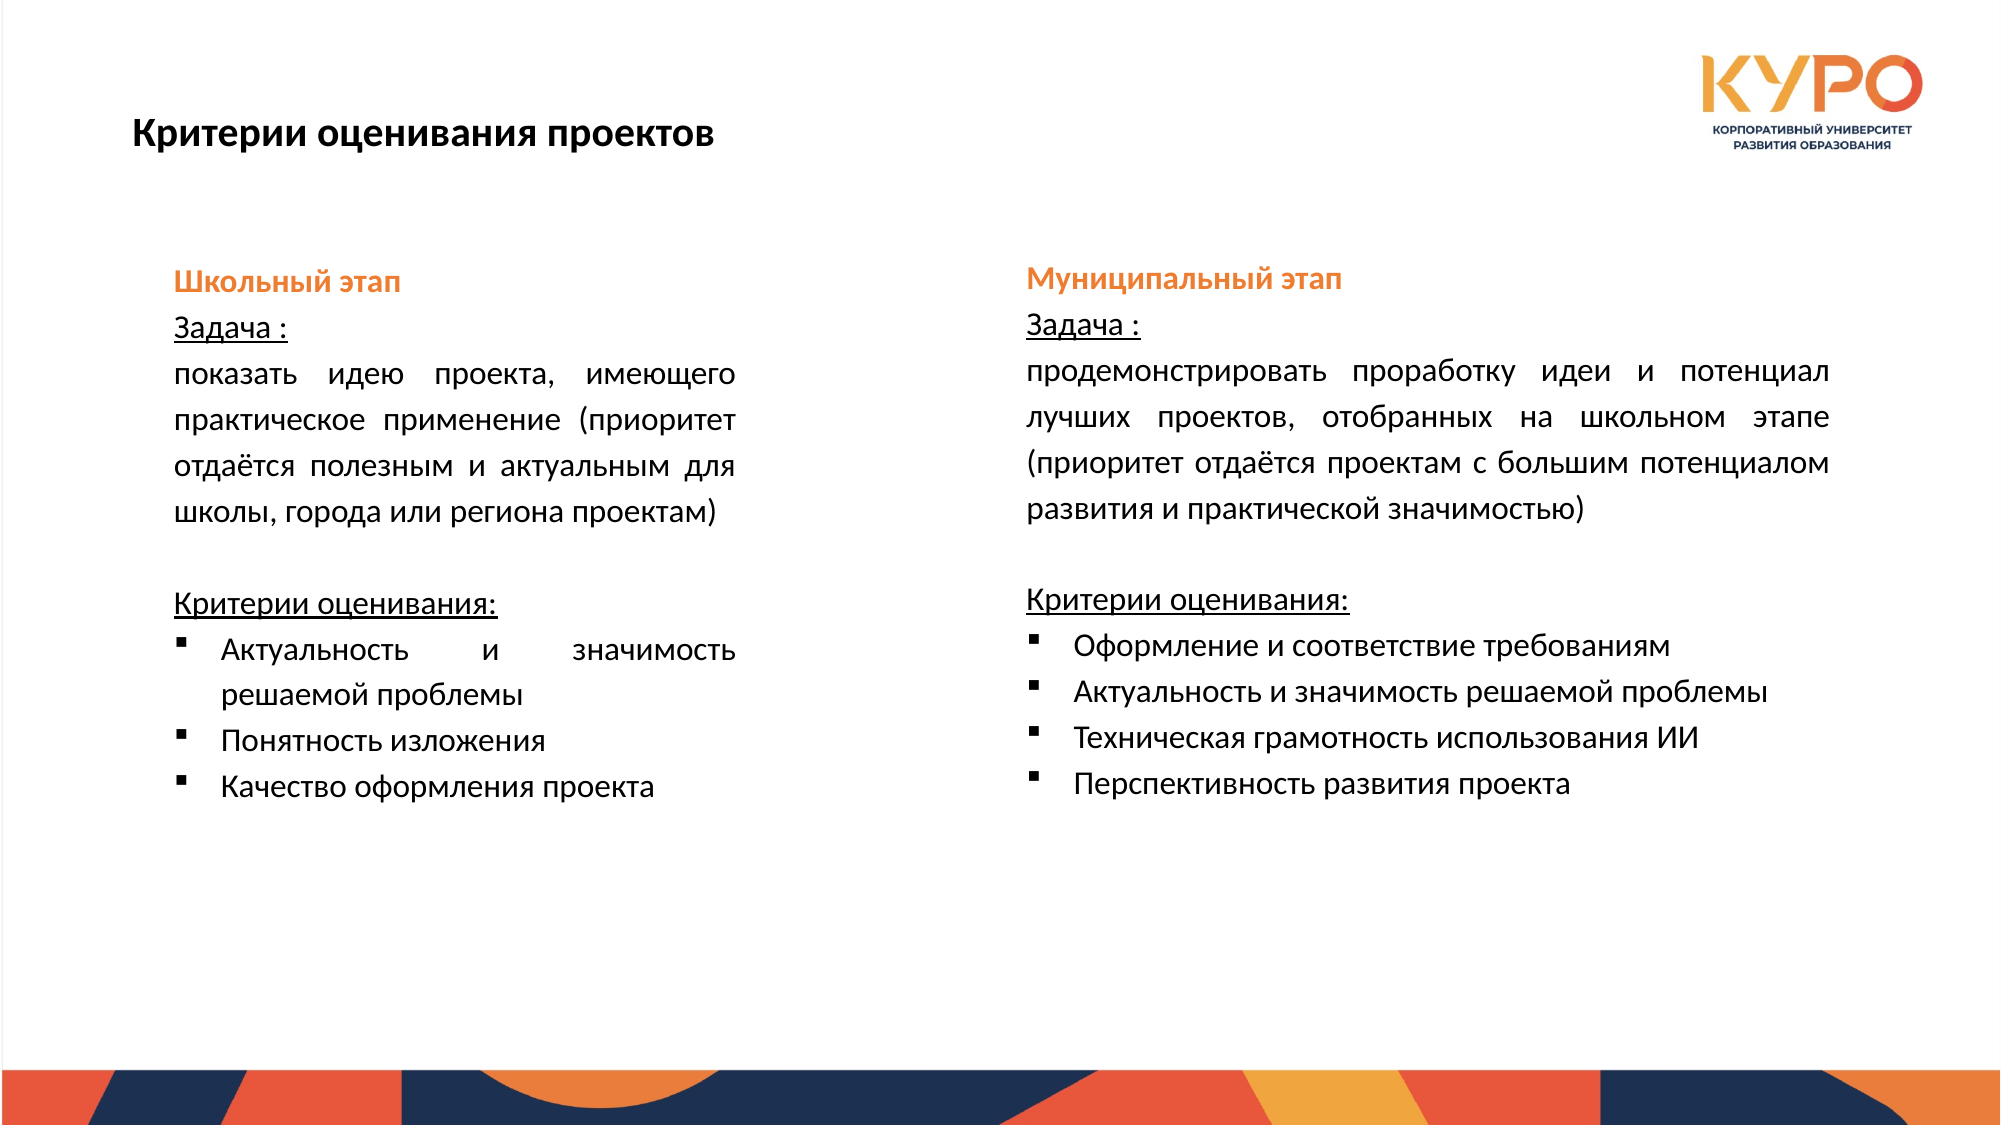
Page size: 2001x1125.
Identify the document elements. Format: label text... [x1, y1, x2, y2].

text_box Школьный этап Задача : показать идею проекта, имеющего практическое применение (приоритет отдаётся полезным и актуальным для школы, города или региона проектам) Критерии оценивания: Актуальность и значимость решаемой проблемы Понятность изложения Качество оформления проекта [159, 246, 764, 950]
text_box Критерии оценивания проектов [112, 84, 1689, 175]
picture [0, 0, 2001, 1125]
text_box Муниципальный этап Задача : продемонстрировать проработку идеи и потенциал лучших проектов, отобранных на школьном этапе (приоритет отдаётся проектам с большим потенциалом развития и практической значимостью) Критерии оценивания: Оформление и соответствие требованиям Актуальность и значимость решаемой проблемы Техническая грамотность использования ИИ Перспективность развития проекта [1011, 243, 1859, 901]
